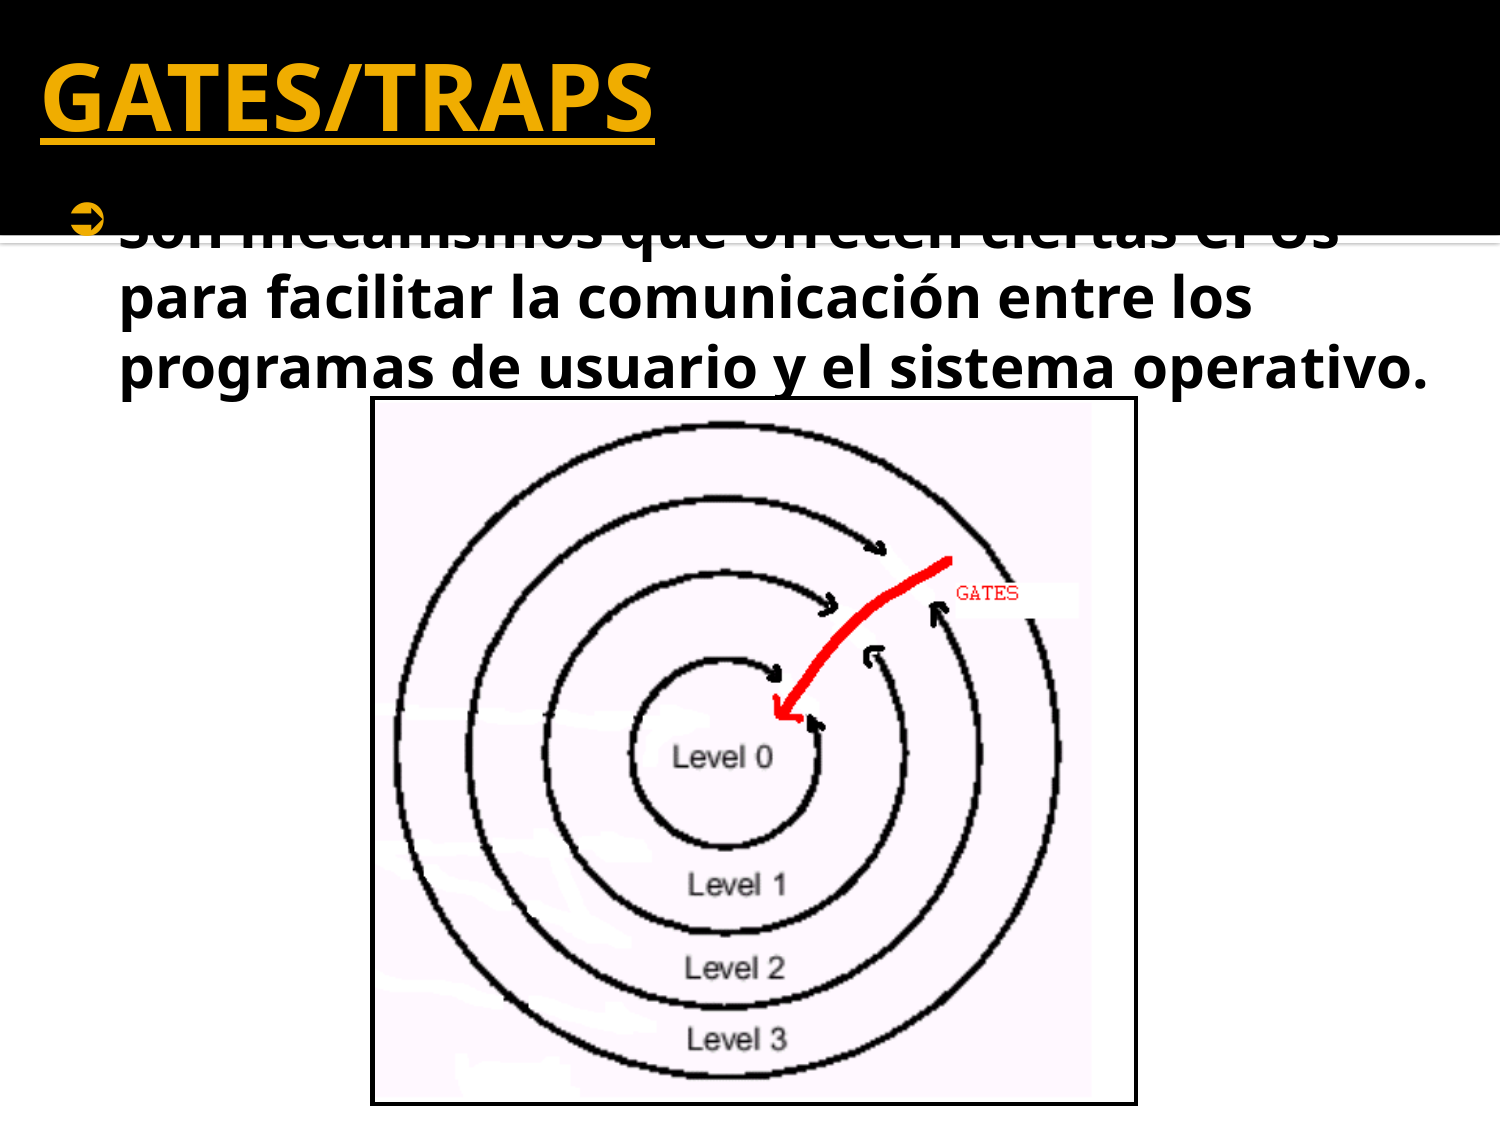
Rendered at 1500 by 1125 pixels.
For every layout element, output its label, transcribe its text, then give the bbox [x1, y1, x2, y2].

title GATES/TRAPS [24, 24, 1388, 163]
list Son mecanismos que ofrecen ciertas CPUs para facilitar la comunicación entre los programas de usuario y el sistema operativo. [37, 174, 1463, 1075]
picture [374, 400, 1134, 1102]
